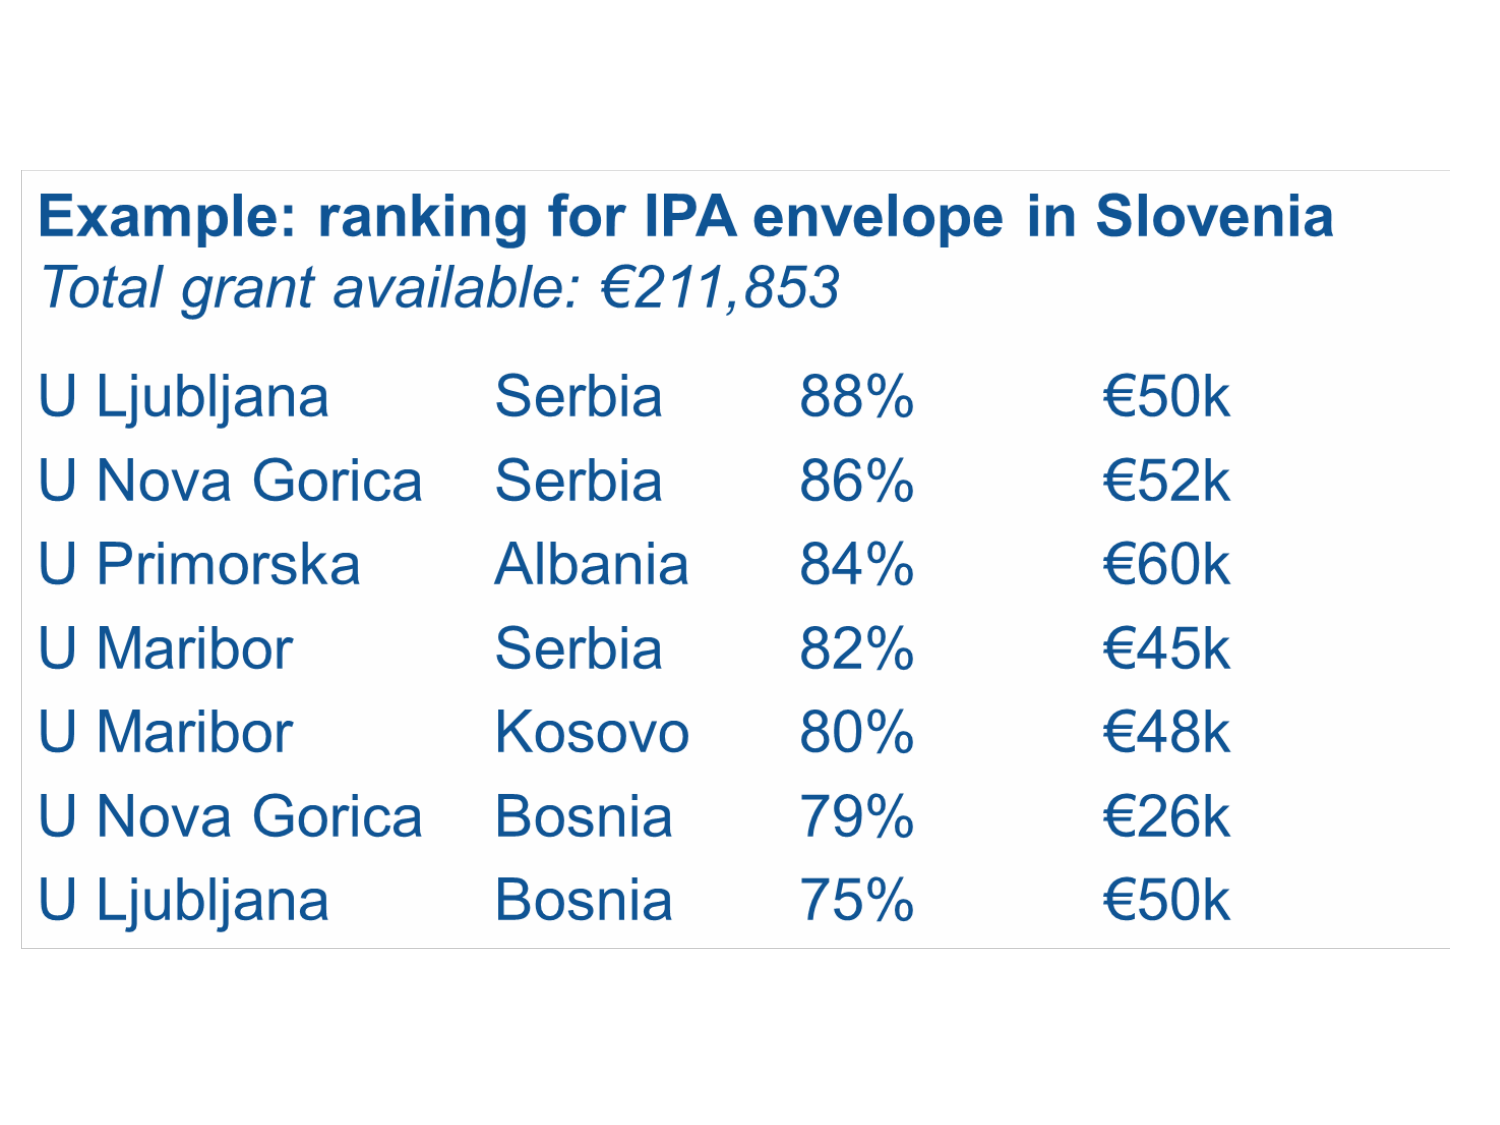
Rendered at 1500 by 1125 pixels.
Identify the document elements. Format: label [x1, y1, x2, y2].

picture [0, 160, 1450, 970]
